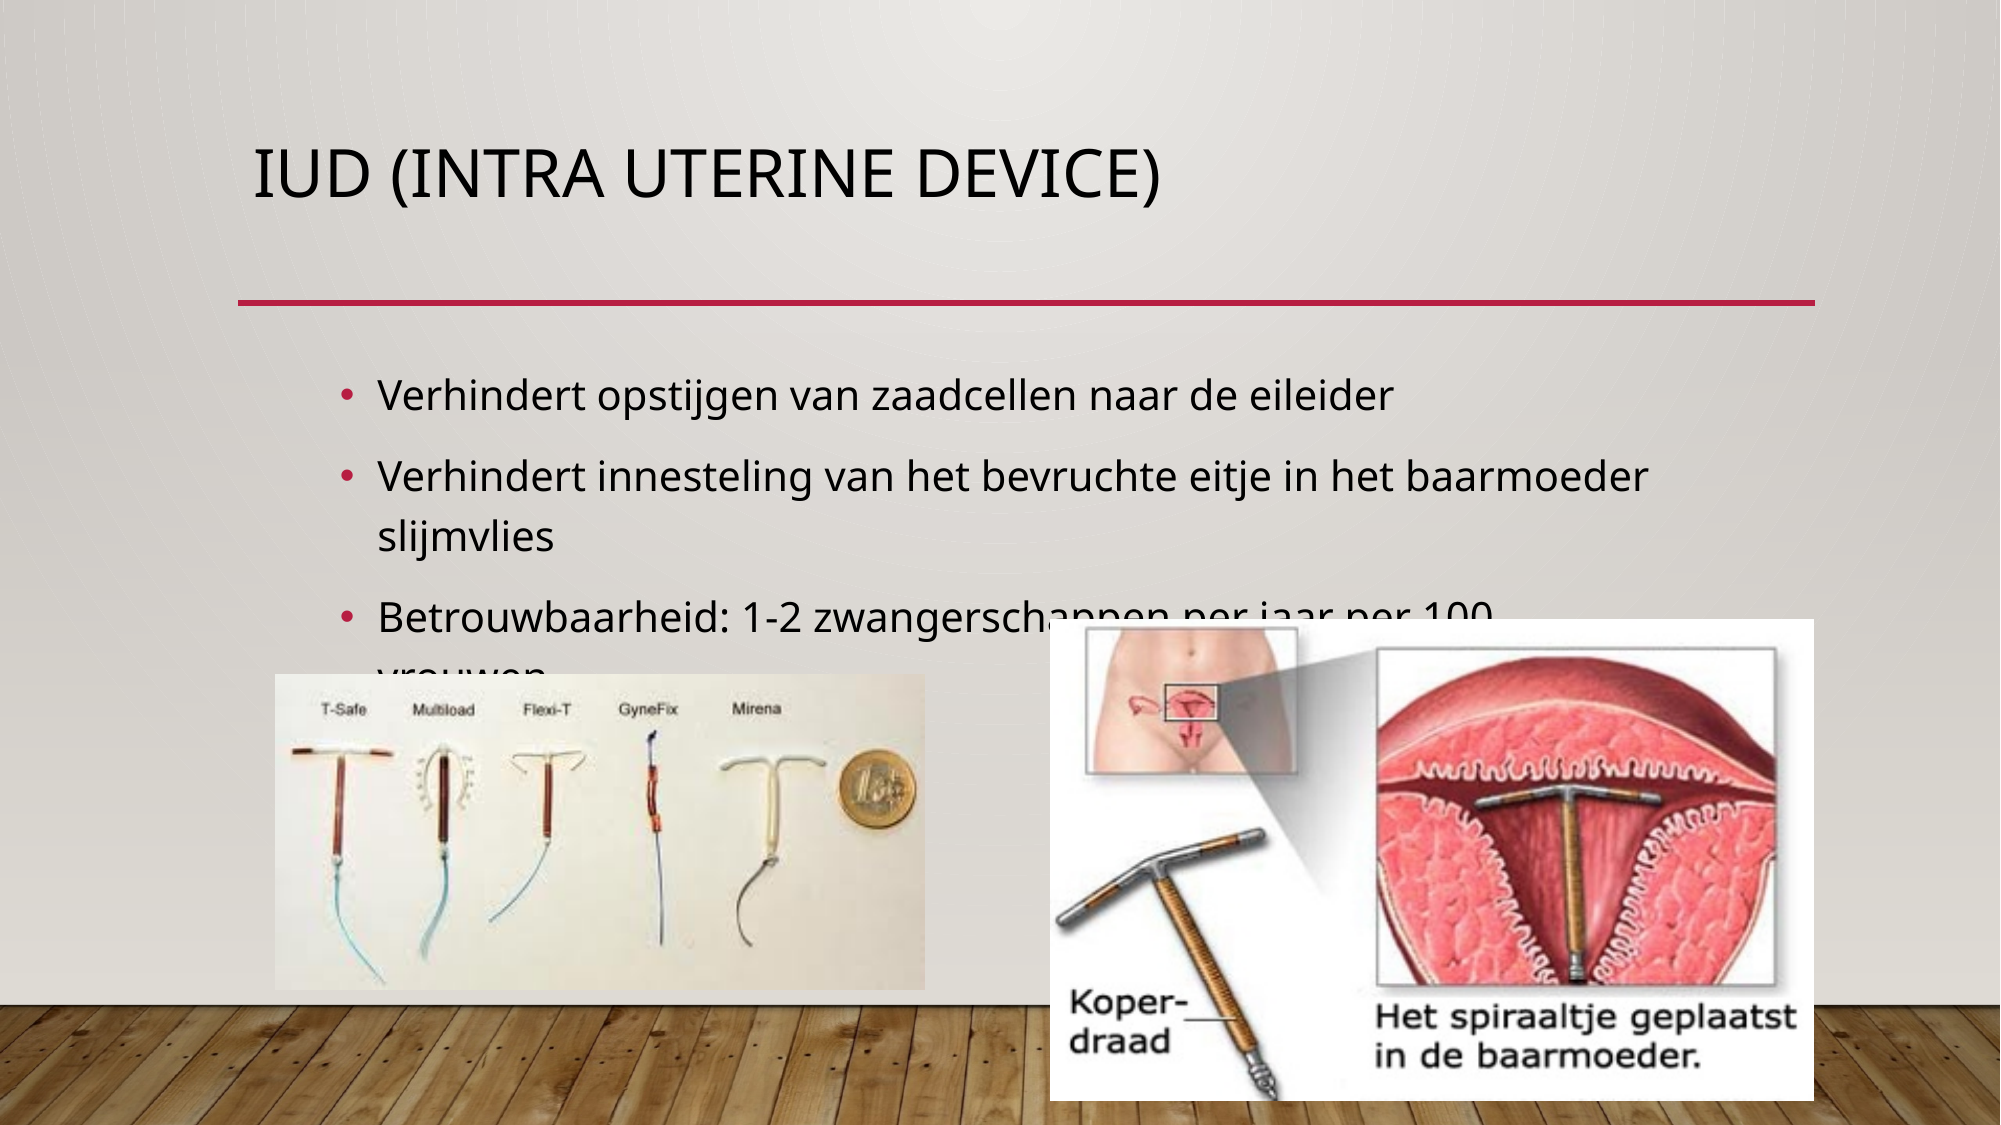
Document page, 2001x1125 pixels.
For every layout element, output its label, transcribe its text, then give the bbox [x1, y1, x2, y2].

picture [274, 674, 926, 991]
picture [0, 619, 2000, 1125]
list Verhindert opstijgen van zaadcellen naar de eileider Verhindert innesteling van het bevruchte eitje in het baarmoeder slijmvlies Betrouwbaarheid: 1-2 zwangerschappen per jaar per 100 vrouwen [324, 200, 1675, 1006]
title IUD (intra uterine device) [238, 131, 1814, 305]
